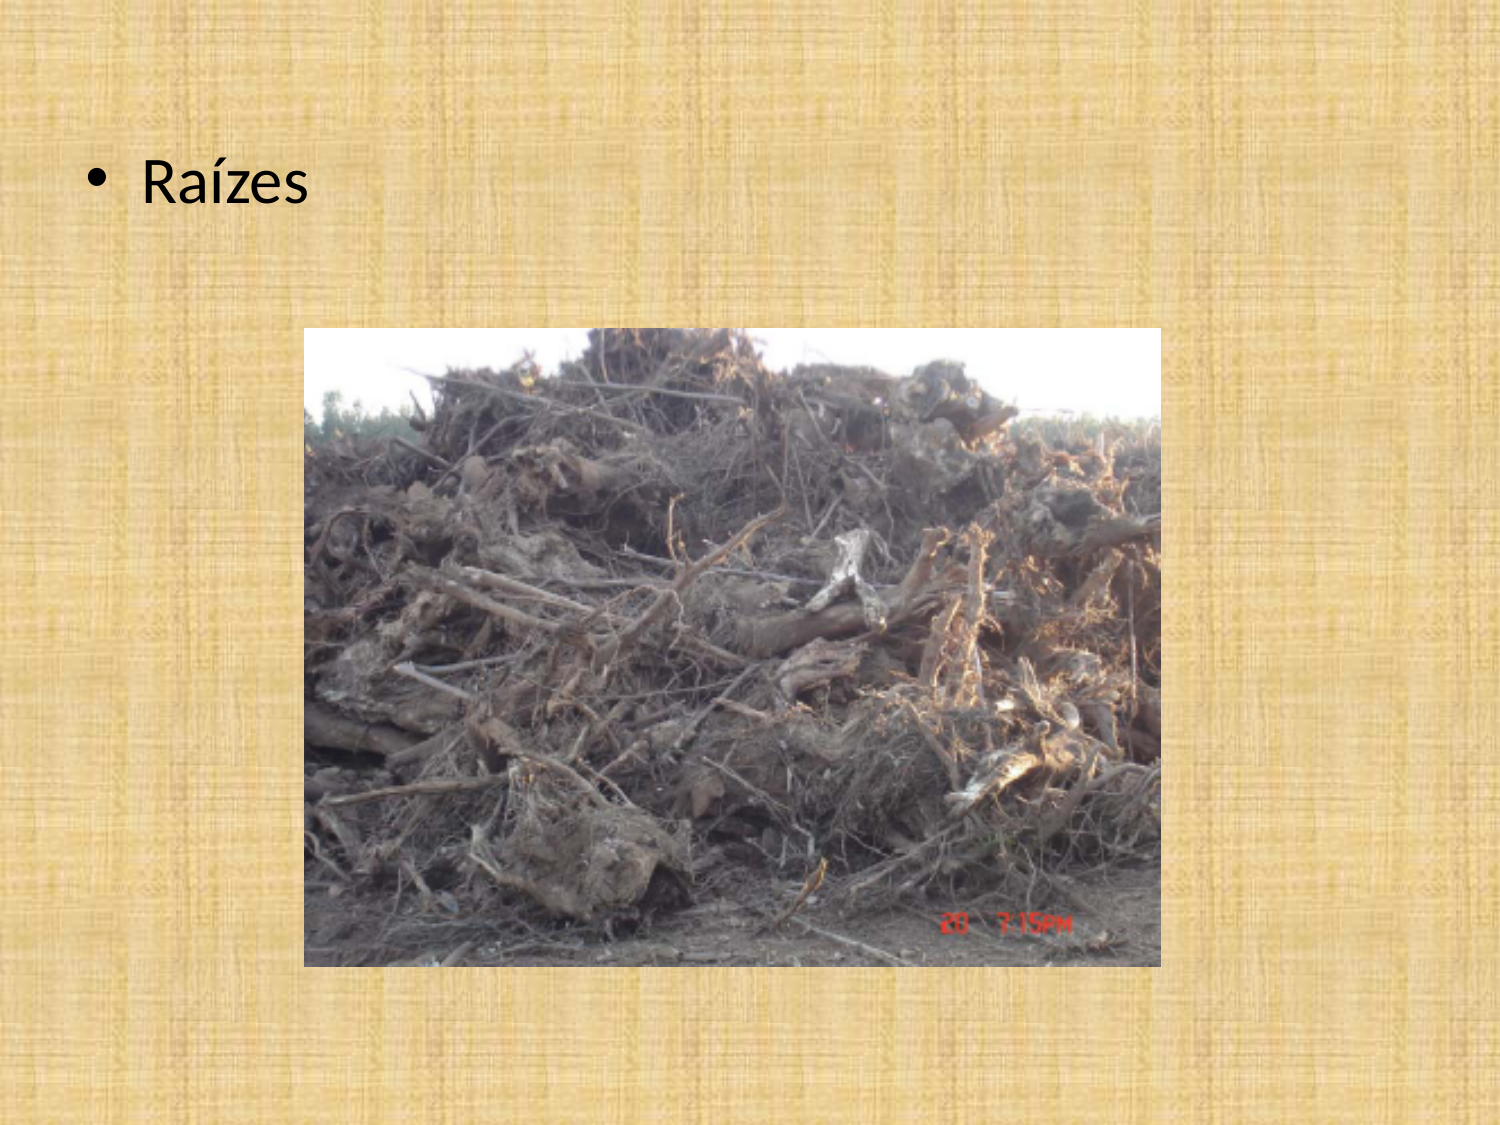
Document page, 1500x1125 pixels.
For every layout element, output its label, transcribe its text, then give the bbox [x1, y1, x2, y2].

picture [0, 0, 1500, 1125]
list Raízes [70, 128, 1421, 872]
